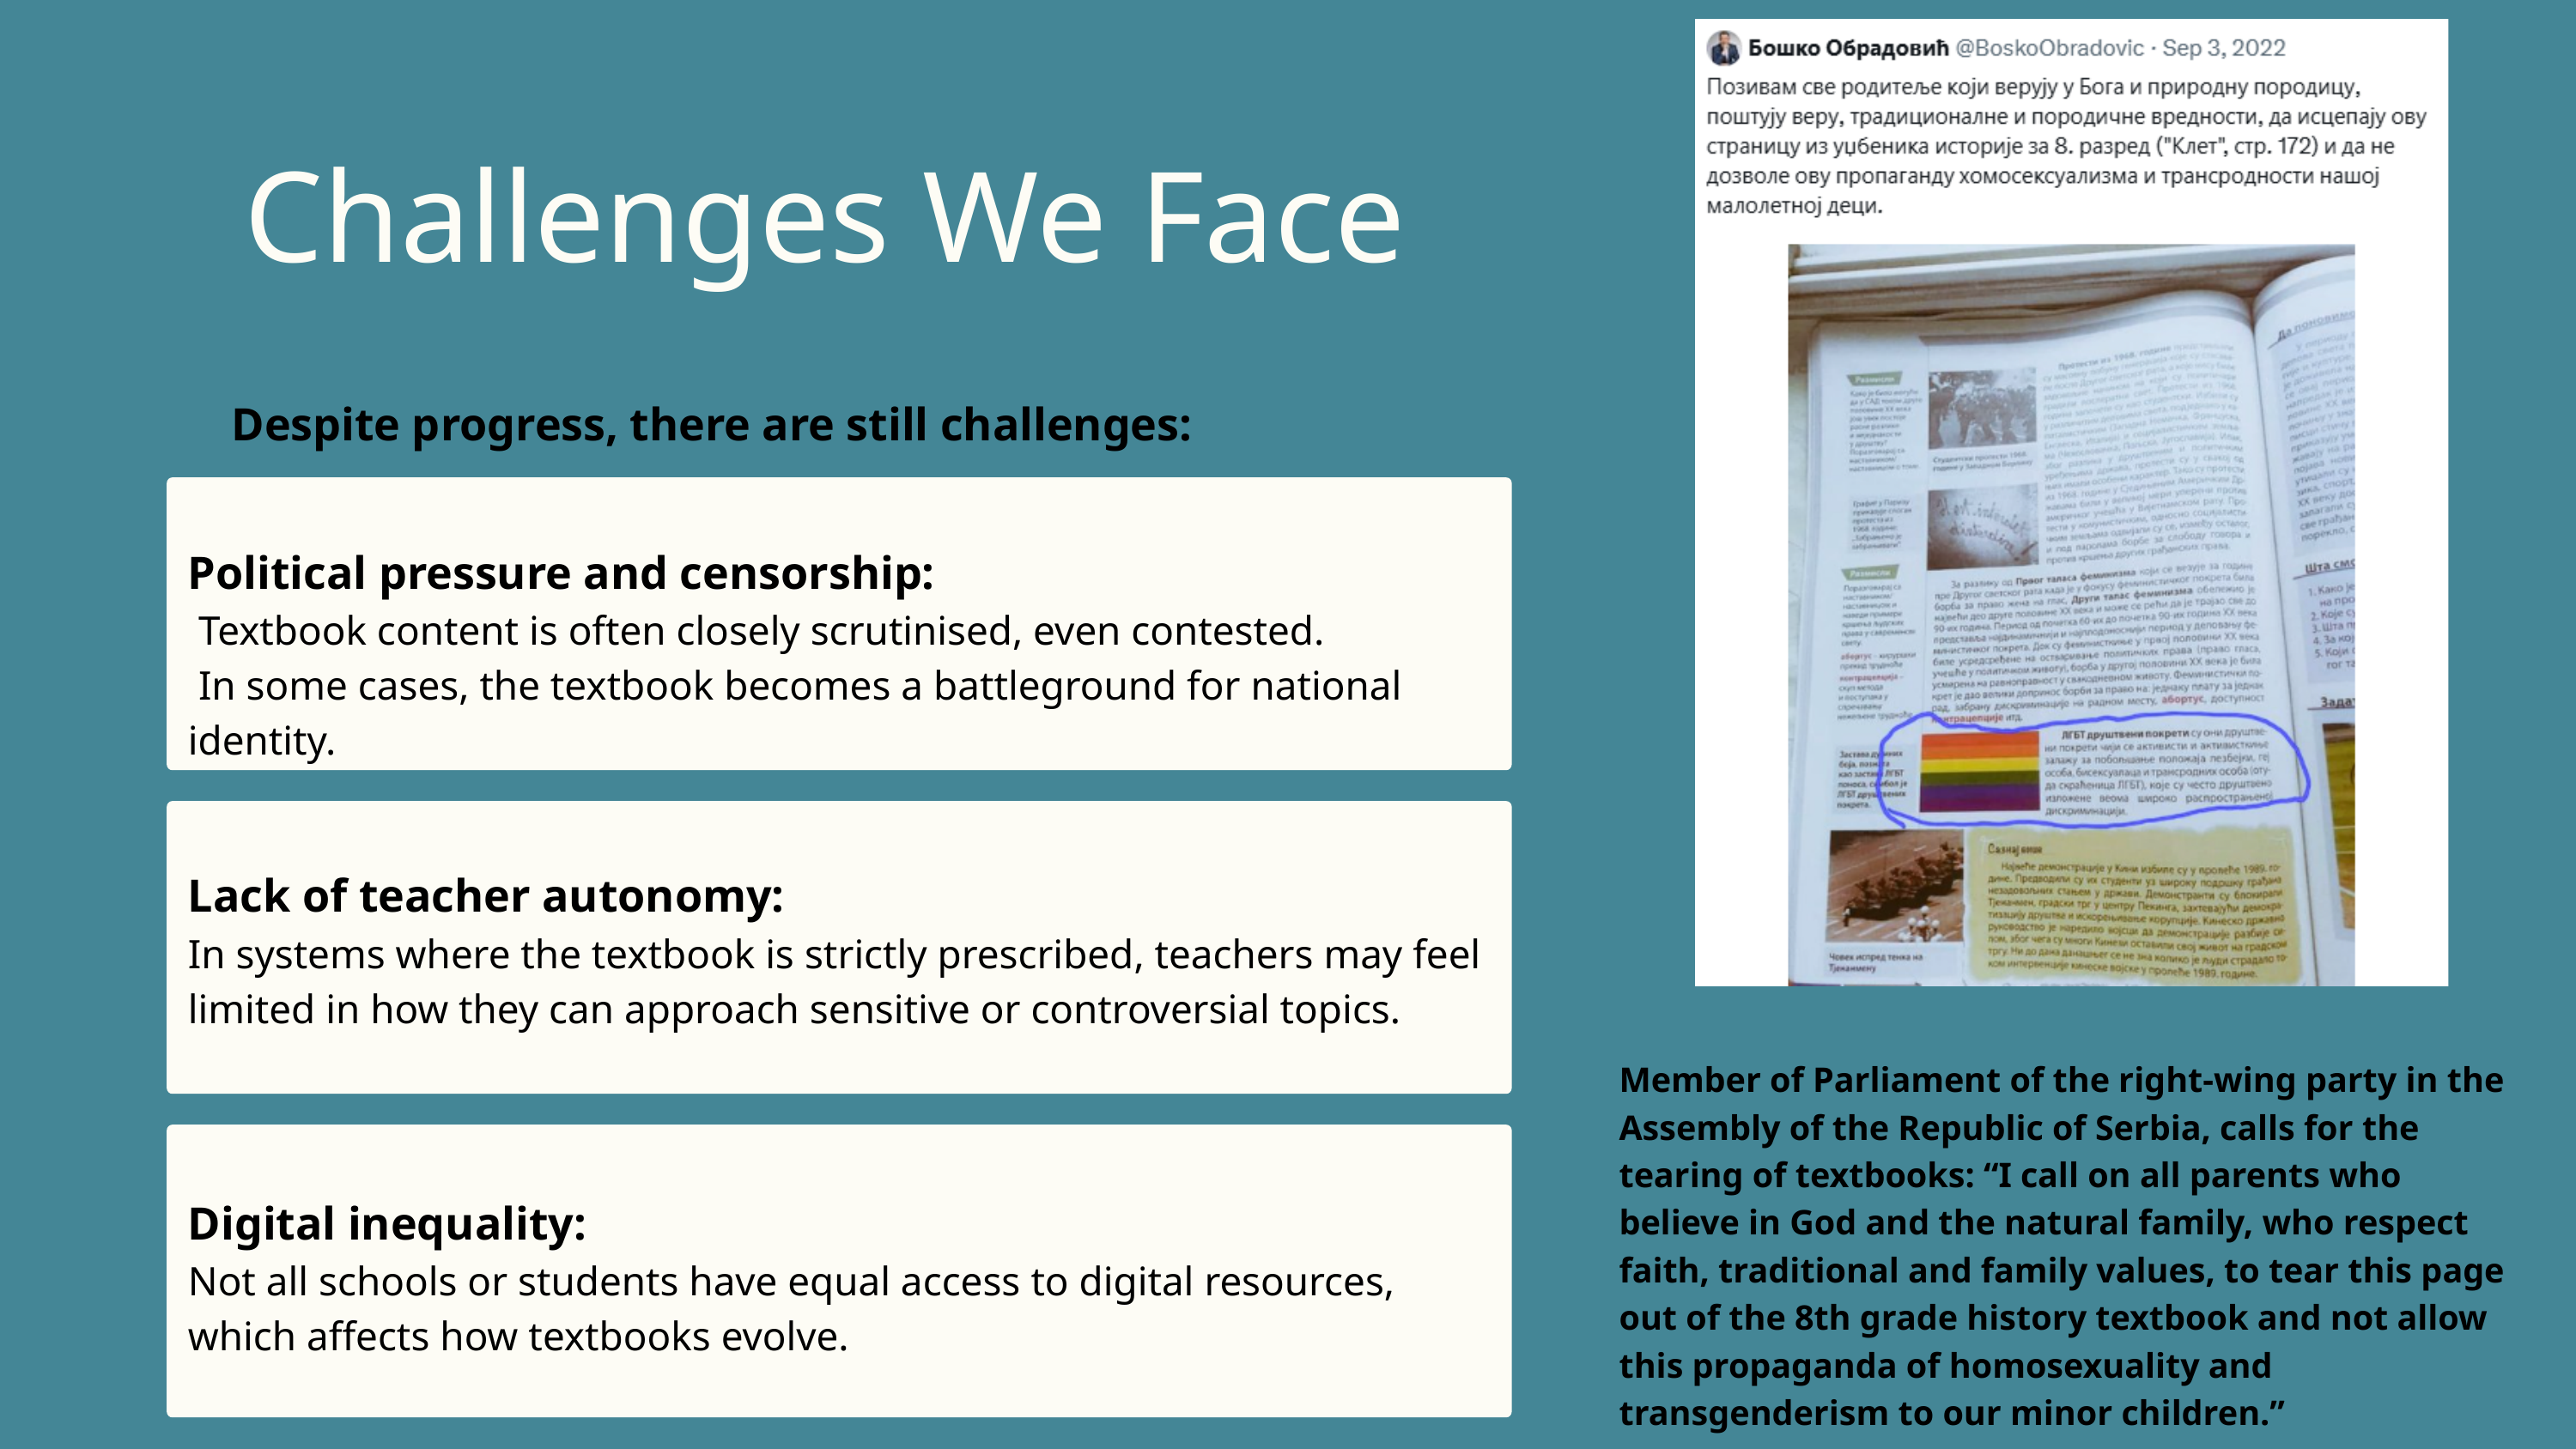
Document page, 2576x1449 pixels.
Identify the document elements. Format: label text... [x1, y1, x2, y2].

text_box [166, 1124, 1512, 1418]
text_box Challenges We Face [52, 162, 1598, 288]
text_box Despite progress, there are still challenges: [222, 386, 1202, 450]
text_box Member of Parliament of the right-wing party in the Assembly of the Republic of Serbia, calls for the tearing of textbooks: “I call on all parents who believe in God and the natural family, who respect faith, traditional and family values, to tear this page out of the 8th grade history textbook and not allow this propaganda of homosexuality and transgenderism to our minor children.” [1619, 1052, 2524, 1433]
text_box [166, 476, 1512, 771]
text_box [1695, 19, 2449, 986]
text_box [166, 800, 1512, 1094]
